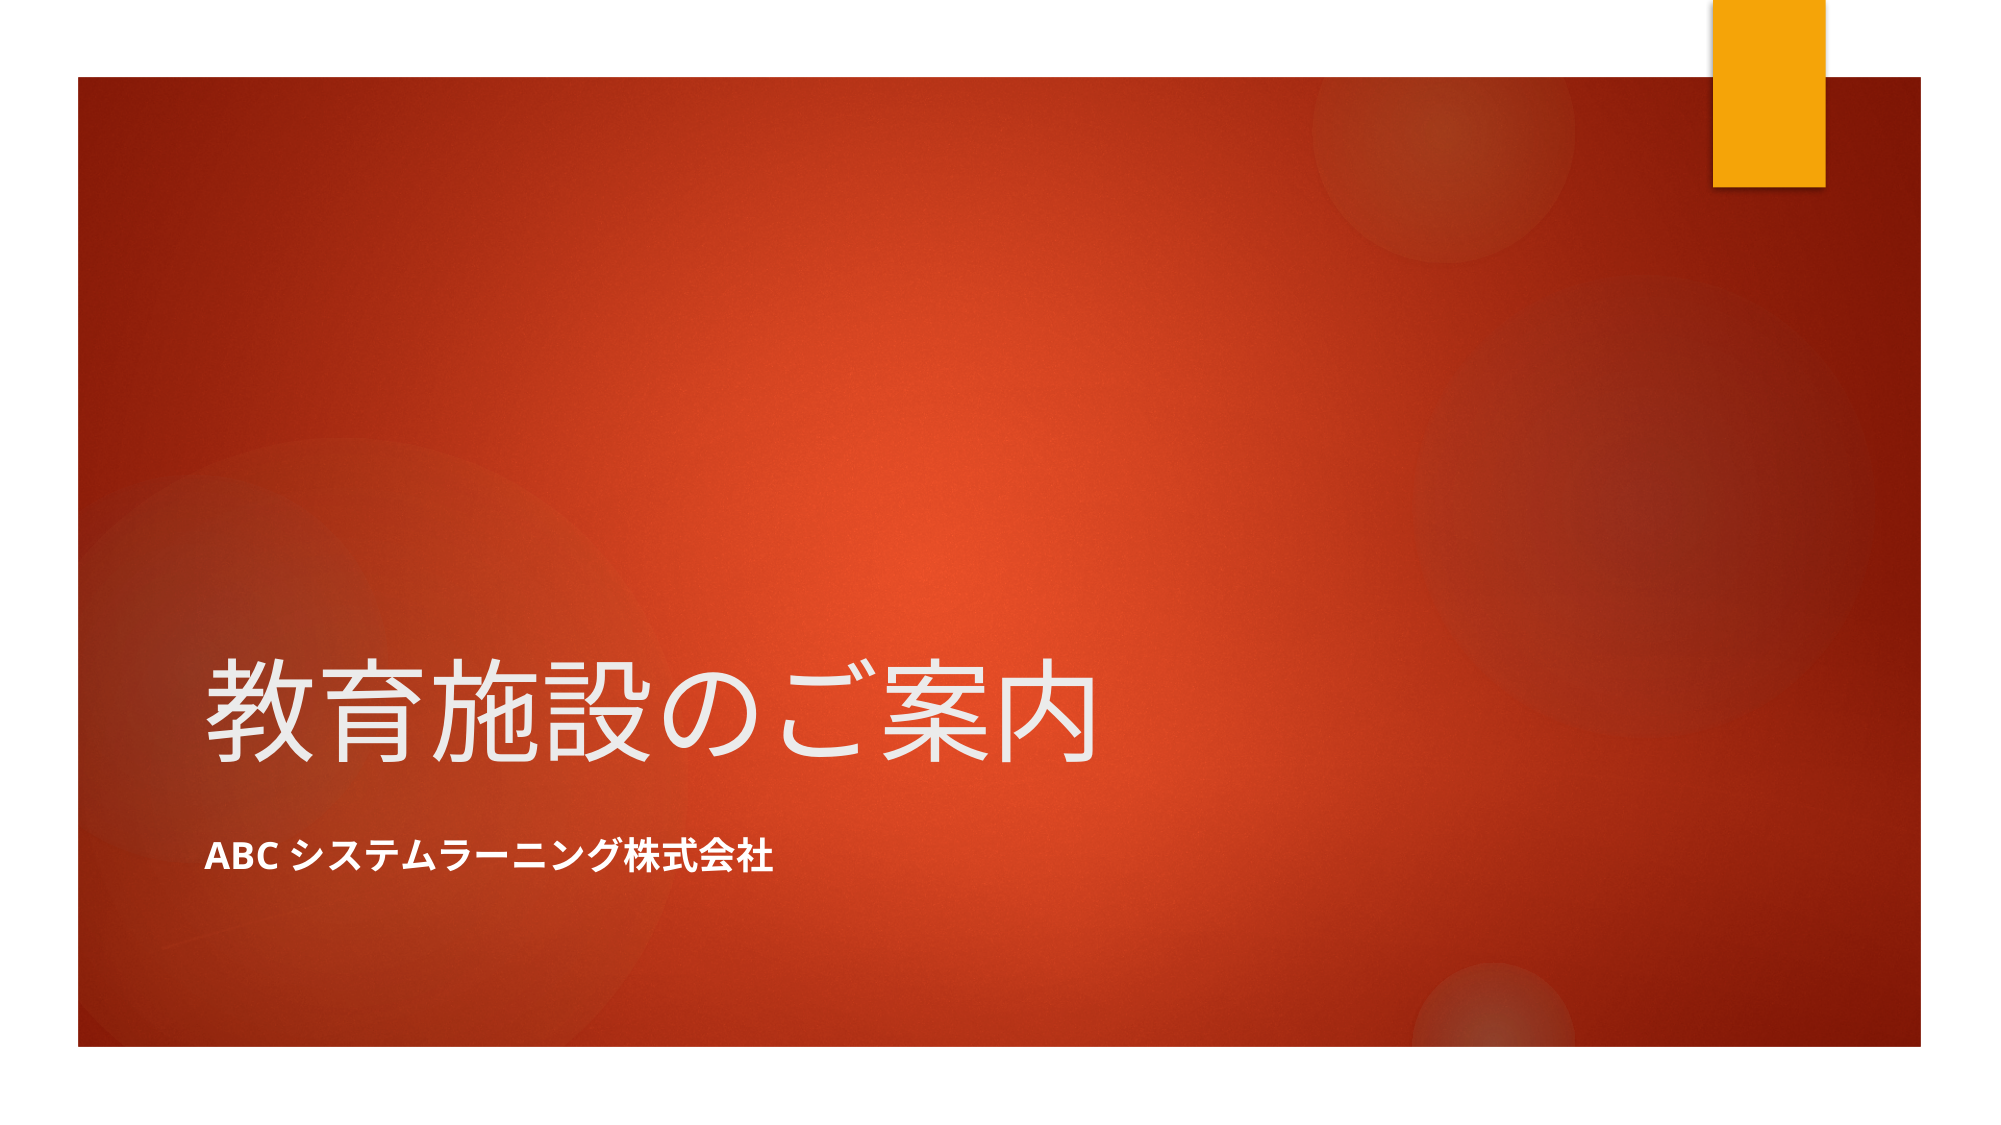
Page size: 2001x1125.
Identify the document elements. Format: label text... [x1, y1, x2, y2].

subtitle ABCシステムラーニング株式会社 [189, 783, 1638, 925]
title 教育施設のご案内 [189, 344, 1638, 783]
